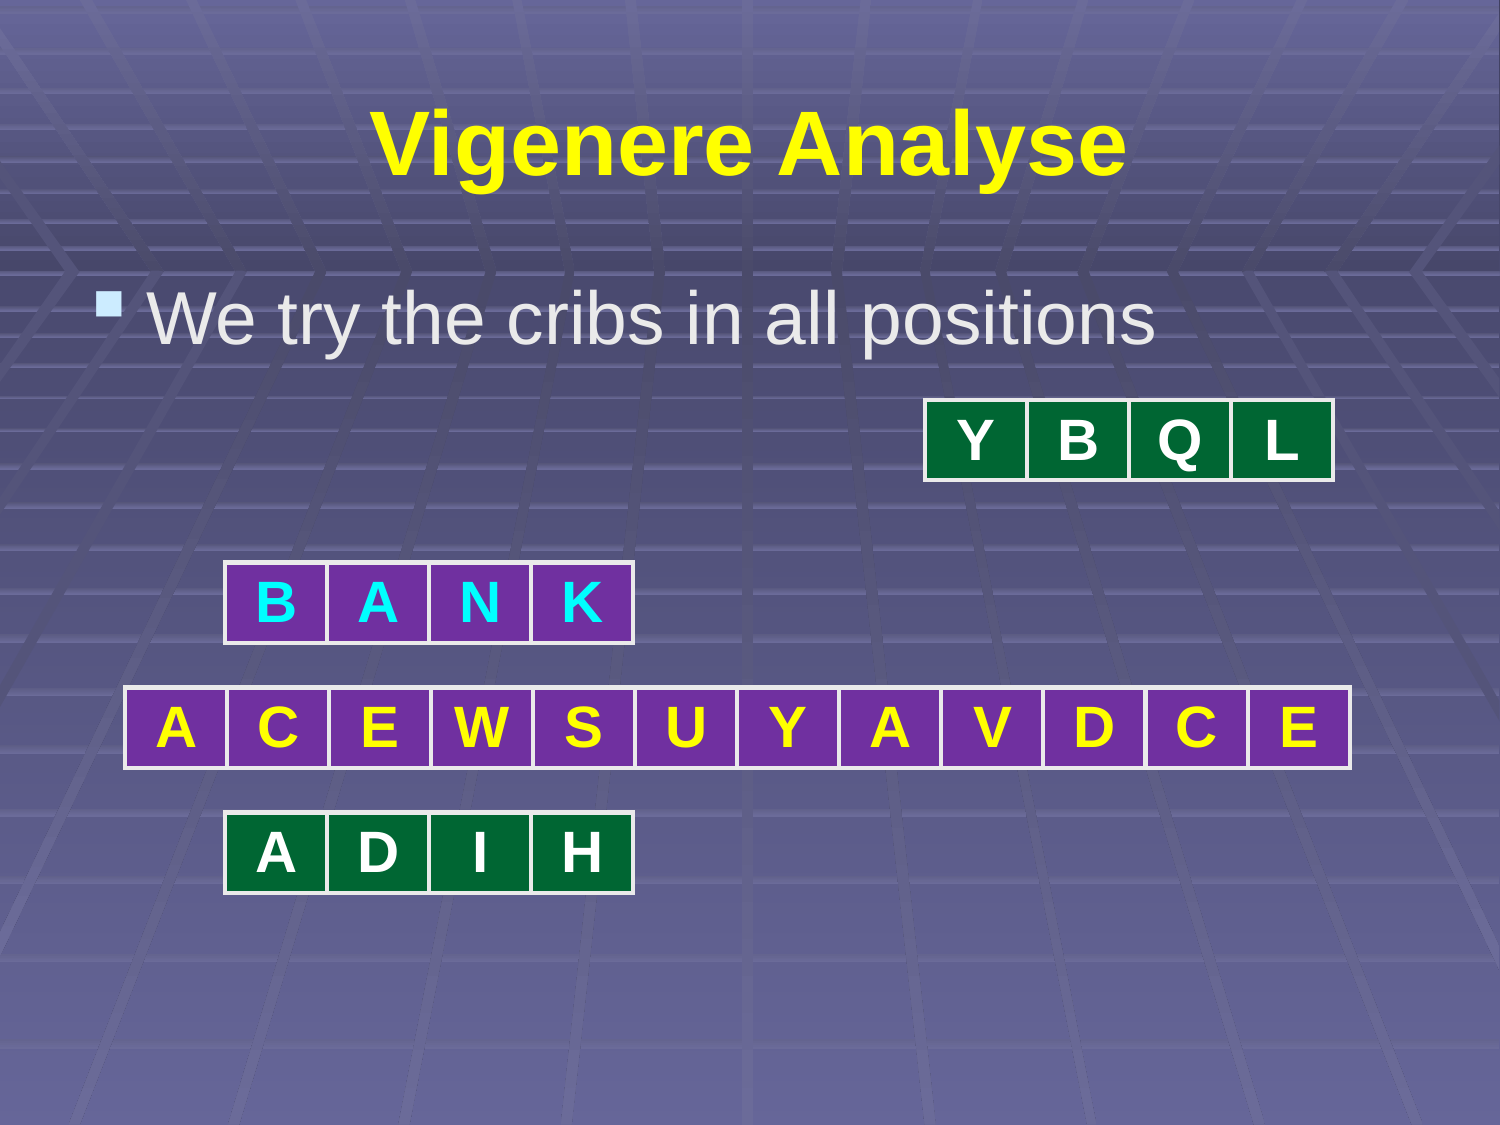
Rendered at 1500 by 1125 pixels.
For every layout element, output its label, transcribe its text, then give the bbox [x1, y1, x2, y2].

table_header C [229, 690, 327, 766]
table_header Y [927, 402, 1025, 478]
table_header E [1250, 690, 1348, 766]
table_header B [227, 565, 325, 641]
table_header A [227, 815, 325, 891]
table_header U [637, 690, 735, 766]
title Vigenere Analyse [74, 44, 1425, 233]
table_header I [431, 815, 529, 891]
table_header H [533, 815, 631, 891]
table_header A [329, 565, 427, 641]
table_header D [1045, 690, 1143, 766]
table_header Q [1131, 402, 1229, 478]
list We try the cribs in all positions [74, 261, 1425, 1001]
table_header L [1233, 402, 1331, 478]
table_header S [535, 690, 633, 766]
table_header E [331, 690, 429, 766]
table_header D [329, 815, 427, 891]
table_header V [943, 690, 1041, 766]
table_header Y [739, 690, 837, 766]
table_header C [1148, 690, 1246, 766]
table_header A [841, 690, 939, 766]
table_header N [431, 565, 529, 641]
table_header B [1029, 402, 1127, 478]
table_header K [533, 565, 631, 641]
table_header W [433, 690, 531, 766]
table_header A [127, 690, 225, 766]
